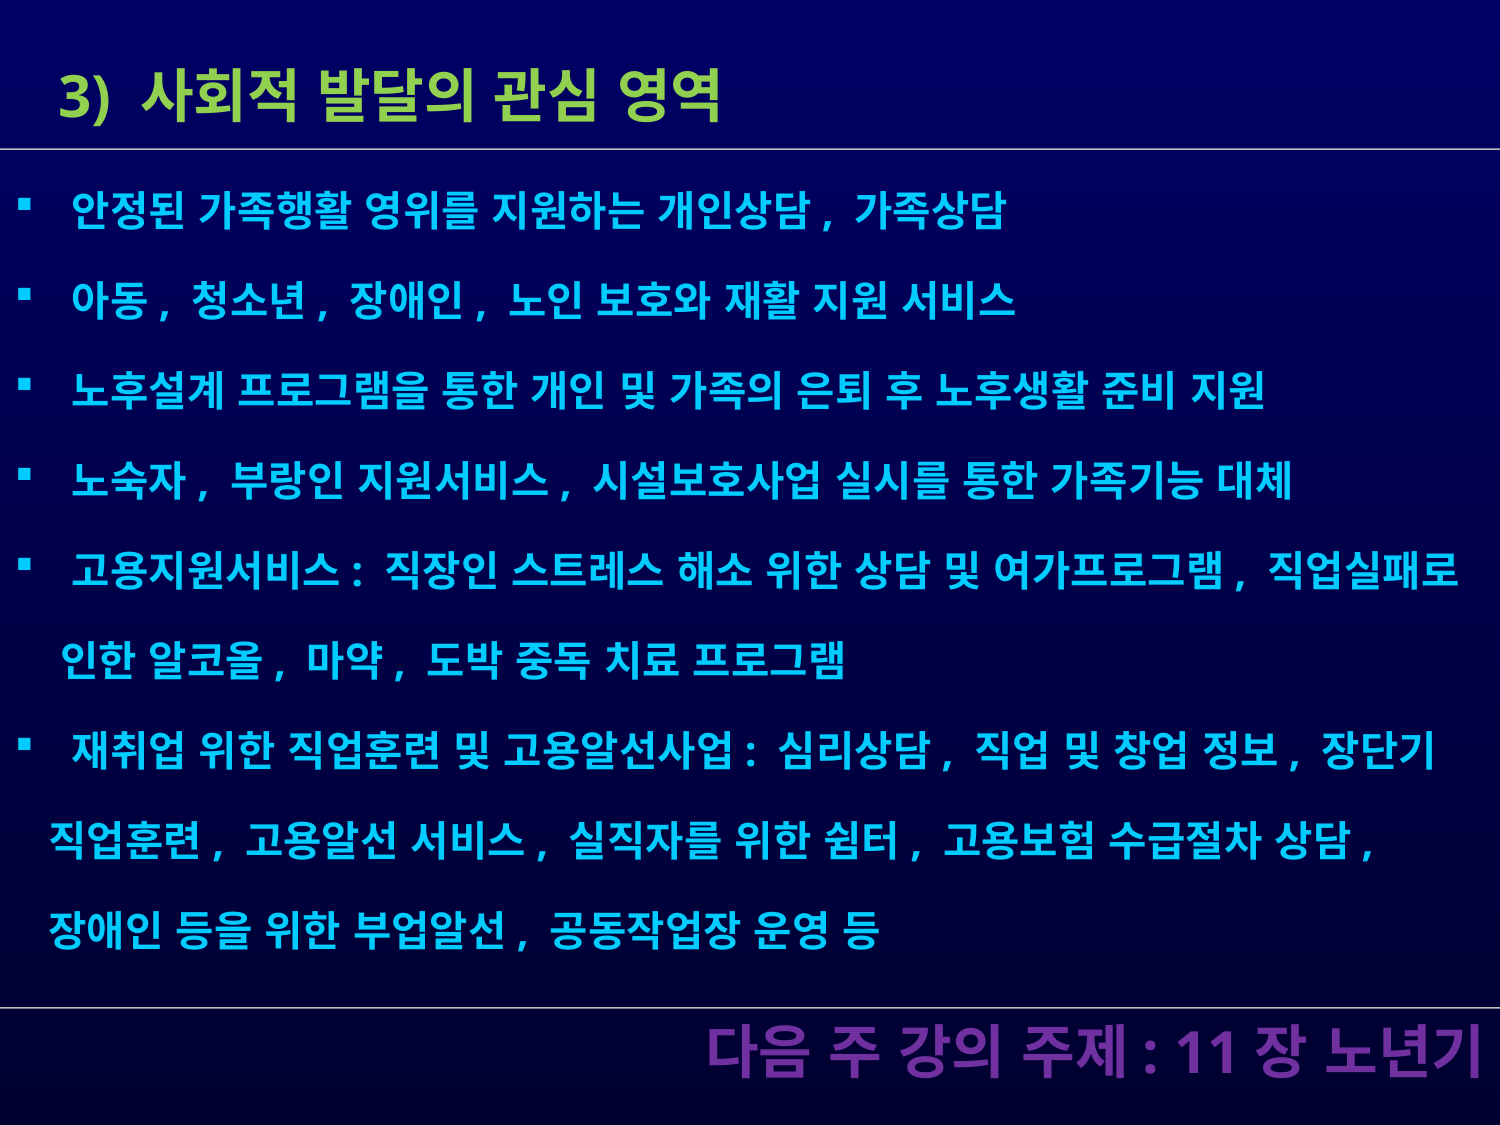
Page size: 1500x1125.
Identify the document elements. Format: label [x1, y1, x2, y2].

text_box [0, 51, 1500, 1094]
